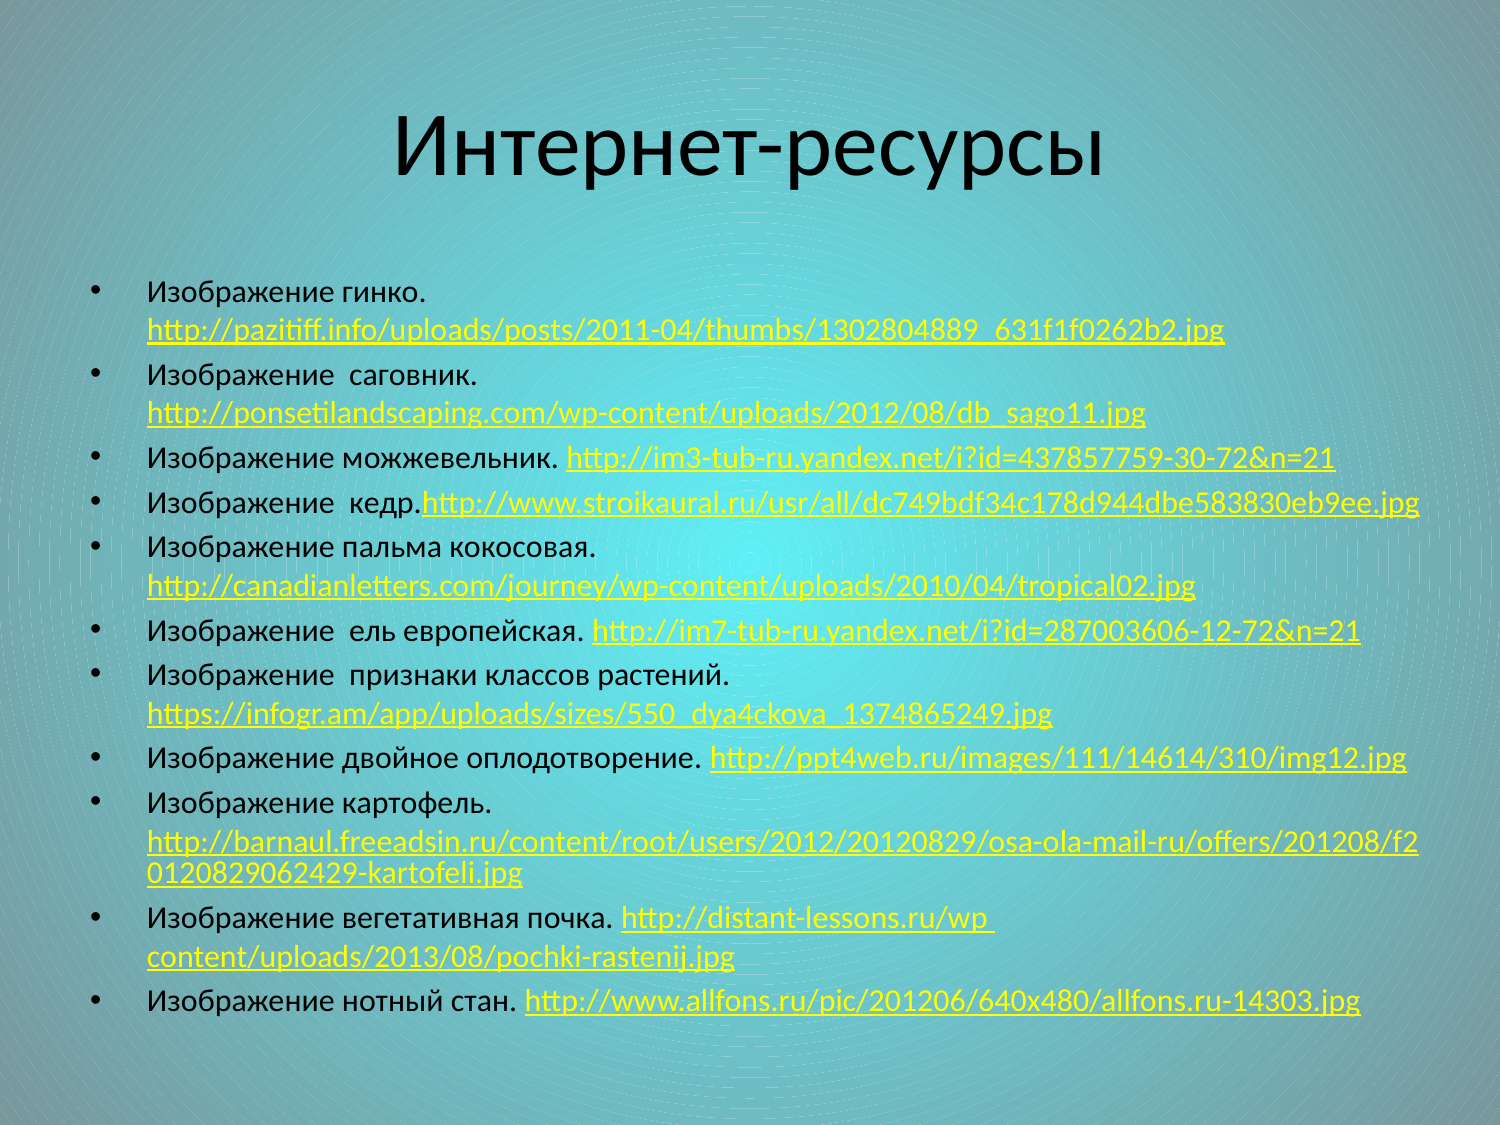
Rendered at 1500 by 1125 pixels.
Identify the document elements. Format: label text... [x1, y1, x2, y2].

list Изображение гинко. http://pazitiff.info/uploads/posts/2011-04/thumbs/1302804889_631f1f0262b2.jpg Изображение саговник. http://ponsetilandscaping.com/wp-content/uploads/2012/08/db_sago11.jpg Изображение можжевельник. http://im3-tub-ru.yandex.net/i?id=437857759-30-72&n=21 Изображение кедр.http://www.stroikaural.ru/usr/all/dc749bdf34c178d944dbe583830eb9ee.jpg Изображение пальма кокосовая. http://canadianletters.com/journey/wp-content/uploads/2010/04/tropical02.jpg Изображение ель европейская. http://im7-tub-ru.yandex.net/i?id=287003606-12-72&n=21 Изображение признаки классов растений. https://infogr.am/app/uploads/sizes/550_dya4ckova_1374865249.jpg Изображение двойное оплодотворение. http://ppt4web.ru/images/111/14614/310/img12.jpg Изображение картофель. http://barnaul.freeadsin.ru/content/root/users/2012/20120829/osa-ola-mail-ru/offers/201208/f20120829062429-kartofeli.jpg Изображение вегетативная почка. http://distant-lessons.ru/wp content/uploads/2013/08/pochki-rastenij.jpg Изображение нотный стан. http://www.allfons.ru/pic/201206/640x480/allfons.ru-14303.jpg [75, 262, 1450, 1005]
title Интернет-ресурсы [75, 45, 1425, 233]
